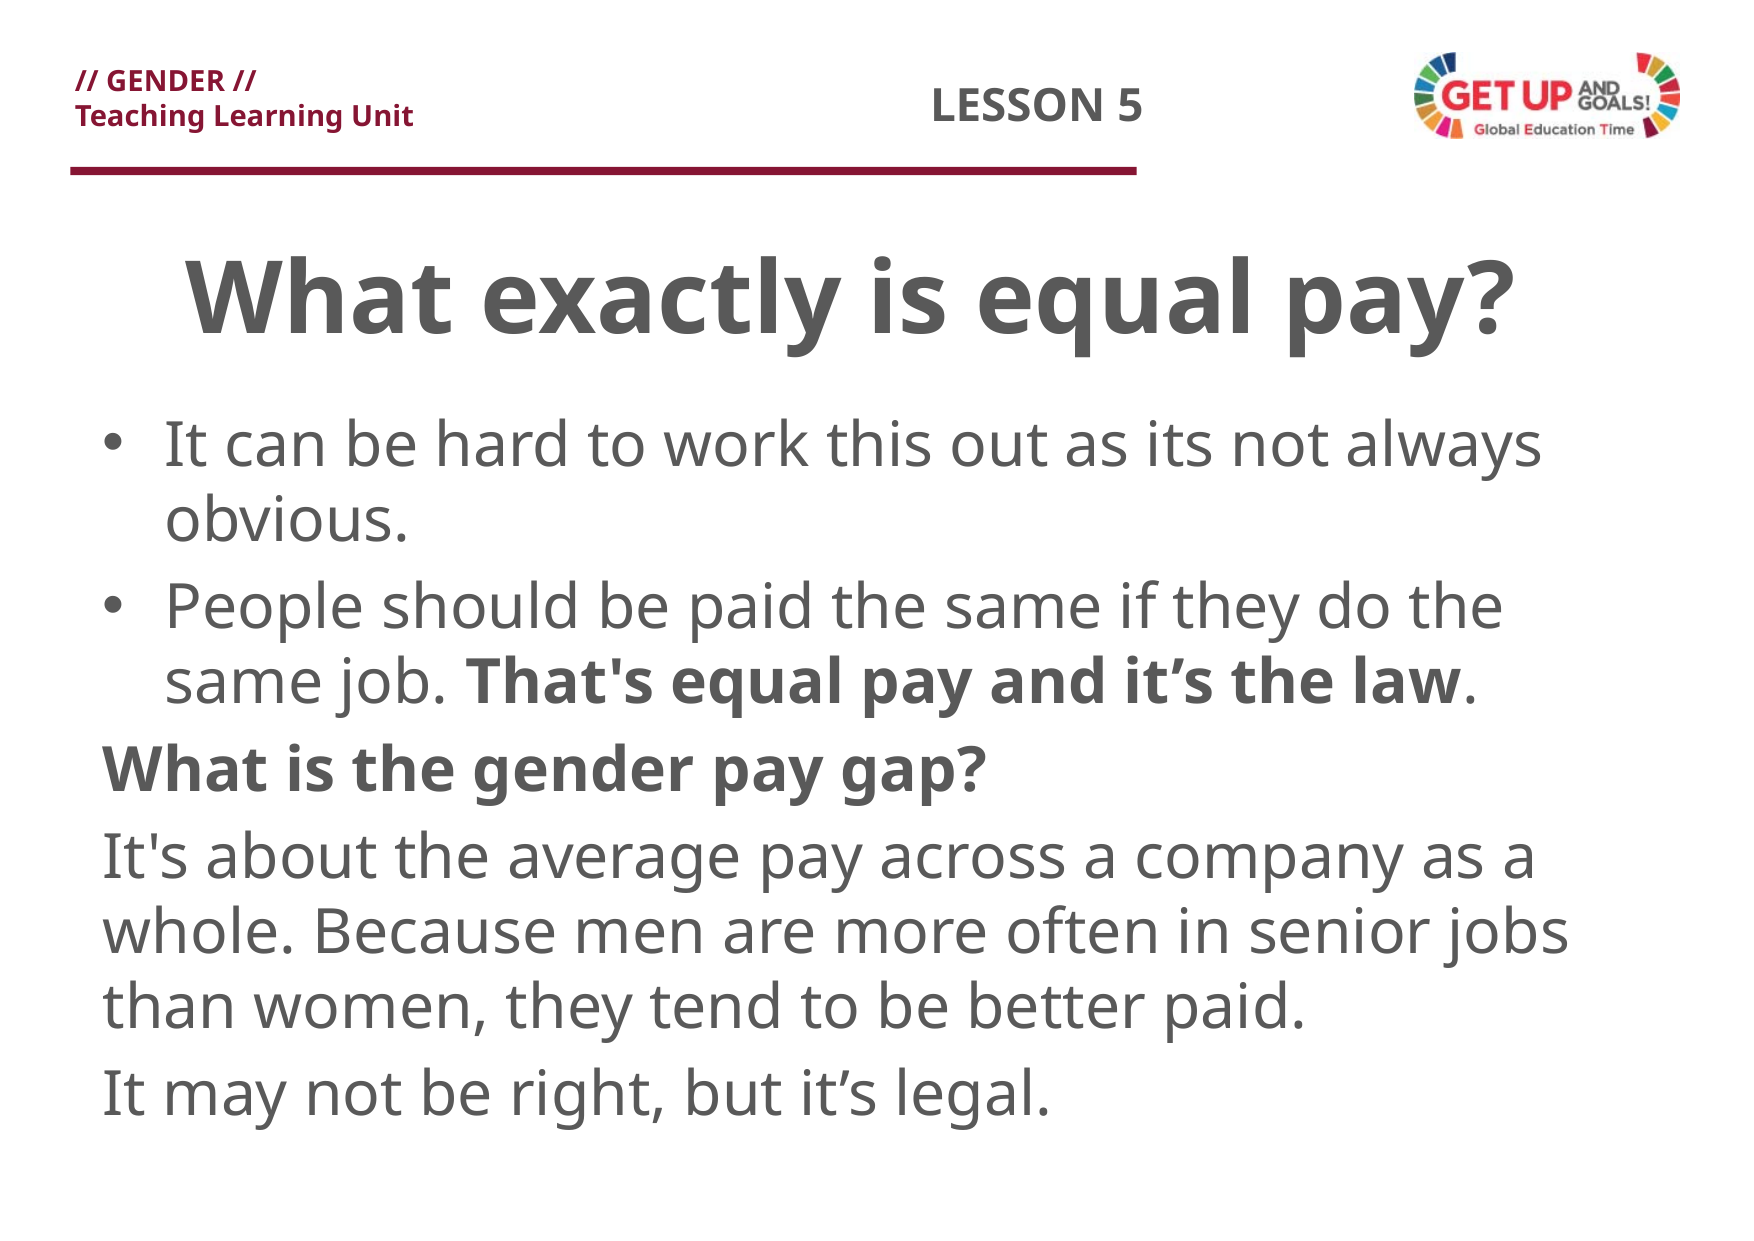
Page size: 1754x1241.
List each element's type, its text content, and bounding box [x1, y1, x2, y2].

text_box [59, 47, 1680, 176]
title What exactly is equal pay? [87, 189, 1667, 396]
list It can be hard to work this out as its not always obvious. People should be paid the same if they do the same job. That's equal pay and it’s the law. What is the gender pay gap? It's about the average pay across a company as a whole. Because men are more often in senior jobs than women, they tend to be better paid. It may not be right, but it’s legal. [87, 396, 1667, 1215]
